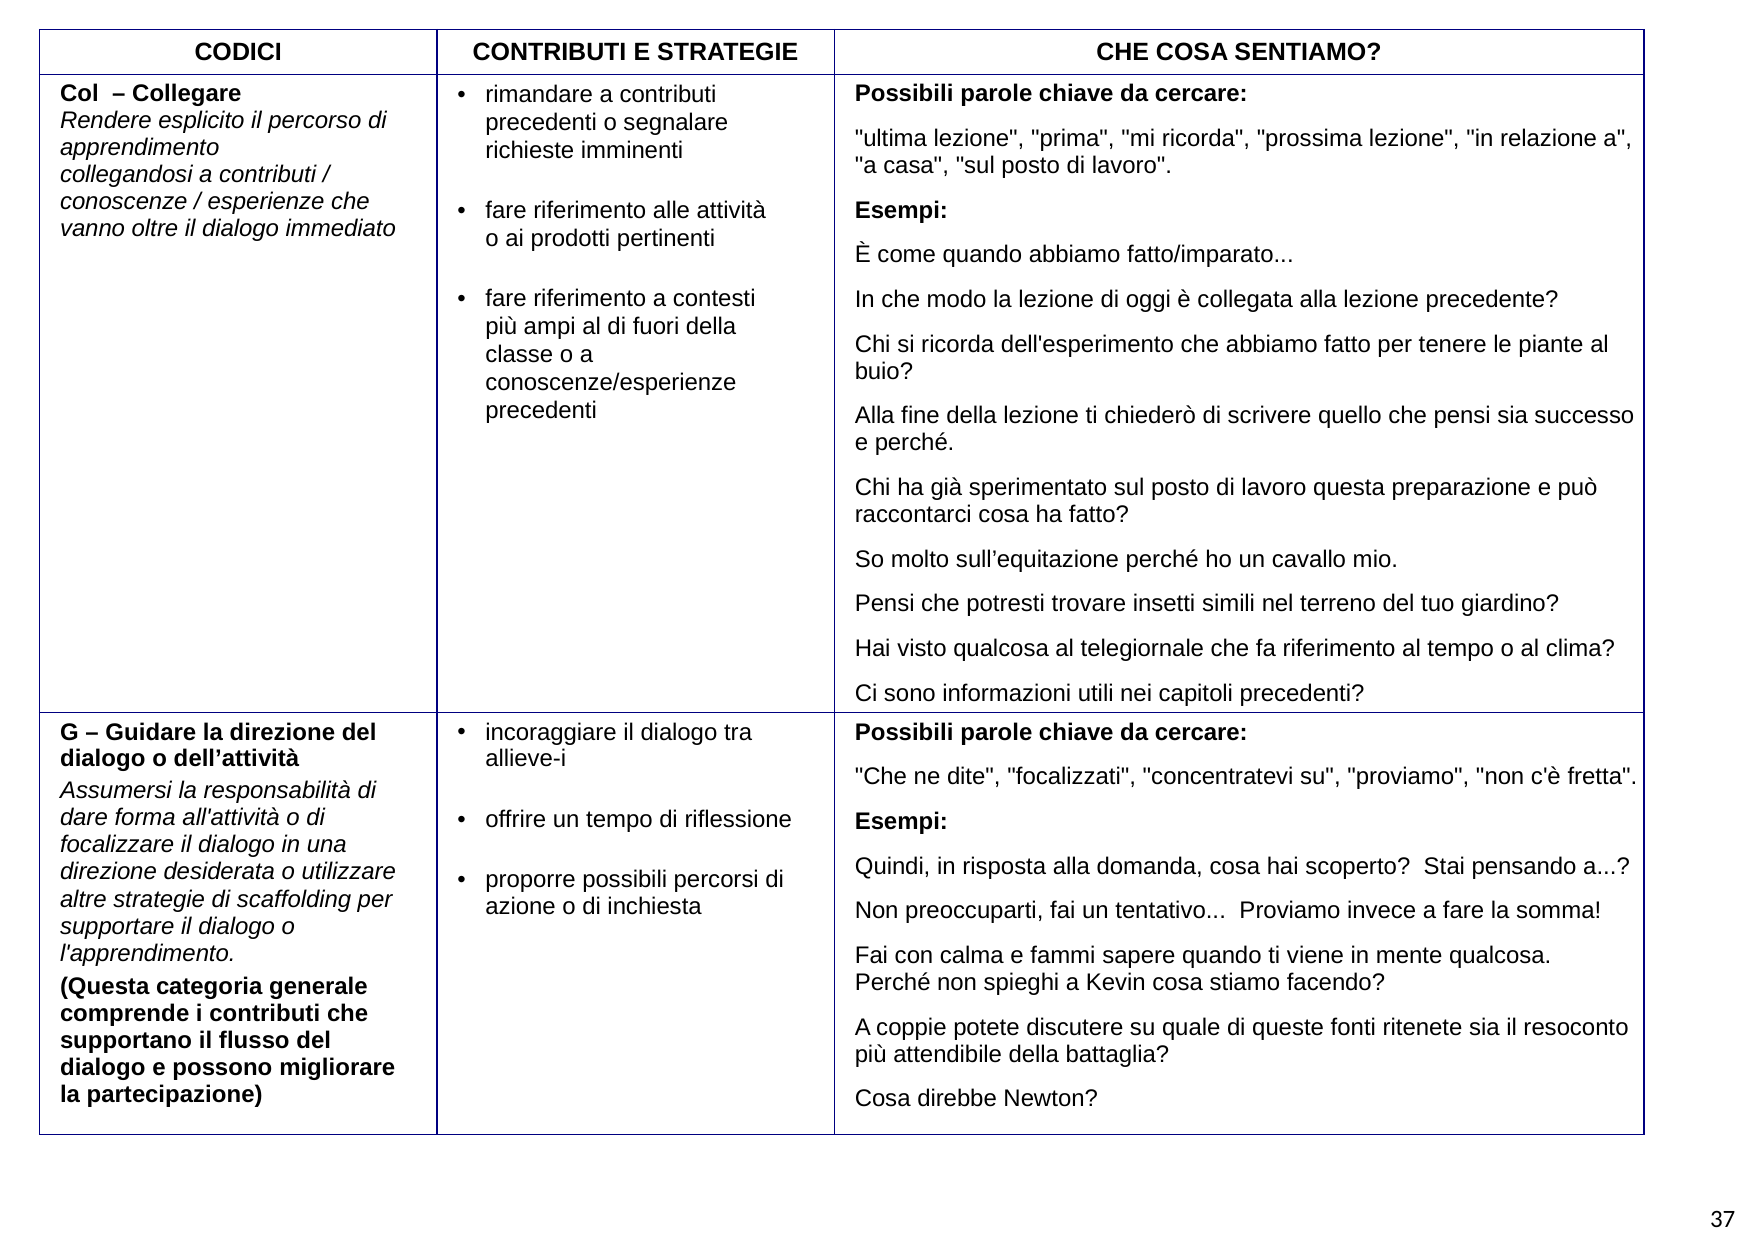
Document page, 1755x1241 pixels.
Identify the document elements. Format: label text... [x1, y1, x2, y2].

table_header CHE COSA SENTIAMO? [835, 30, 1643, 74]
table_cell G – Guidare la direzione del dialogo o dell’attività Assumersi la responsabilità di dare forma all'attività o di focalizzare il dialogo in una direzione desiderata o utilizzare altre strategie di scaffolding per supportare il dialogo o l'apprendimento. (Questa categoria generale comprende i contributi che supportano il flusso del dialogo e possono migliorare la partecipazione) [40, 713, 436, 1134]
table_cell incoraggiare il dialogo tra allieve-i offrire un tempo di riflessione proporre possibili percorsi di azione o di inchiesta [438, 713, 834, 1134]
table_cell rimandare a contributi precedenti o segnalare richieste imminenti fare riferimento alle attività o ai prodotti pertinenti fare riferimento a contesti più ampi al di fuori della classe o a conoscenze/esperienze precedenti [438, 75, 834, 712]
text_box 37 [1695, 1195, 1752, 1241]
table_cell Possibili parole chiave da cercare: "Che ne dite", "focalizzati", "concentratevi su", "proviamo", "non c'è fretta". Esempi: Quindi, in risposta alla domanda, cosa hai scoperto? Stai pensando a...? Non preoccuparti, fai un tentativo... Proviamo invece a fare la somma! Fai con calma e fammi sapere quando ti viene in mente qualcosa. Perché non spieghi a Kevin cosa stiamo facendo? A coppie potete discutere su quale di queste fonti ritenete sia il resoconto più attendibile della battaglia? Cosa direbbe Newton? [835, 713, 1643, 1134]
table_cell Possibili parole chiave da cercare: "ultima lezione", "prima", "mi ricorda", "prossima lezione", "in relazione a", "a casa", "sul posto di lavoro". Esempi: È come quando abbiamo fatto/imparato... In che modo la lezione di oggi è collegata alla lezione precedente? Chi si ricorda dell'esperimento che abbiamo fatto per tenere le piante al buio? Alla fine della lezione ti chiederò di scrivere quello che pensi sia successo e perché. Chi ha già sperimentato sul posto di lavoro questa preparazione e può raccontarci cosa ha fatto? So molto sull’equitazione perché ho un cavallo mio. Pensi che potresti trovare insetti simili nel terreno del tuo giardino? Hai visto qualcosa al telegiornale che fa riferimento al tempo o al clima? Ci sono informazioni utili nei capitoli precedenti? [835, 75, 1643, 712]
table_header CODICI [40, 30, 436, 74]
table_header CONTRIBUTI E STRATEGIE [438, 30, 834, 74]
table_cell Col – Collegare Rendere esplicito il percorso di apprendimento collegandosi a contributi / conoscenze / esperienze che vanno oltre il dialogo immediato [40, 75, 436, 712]
